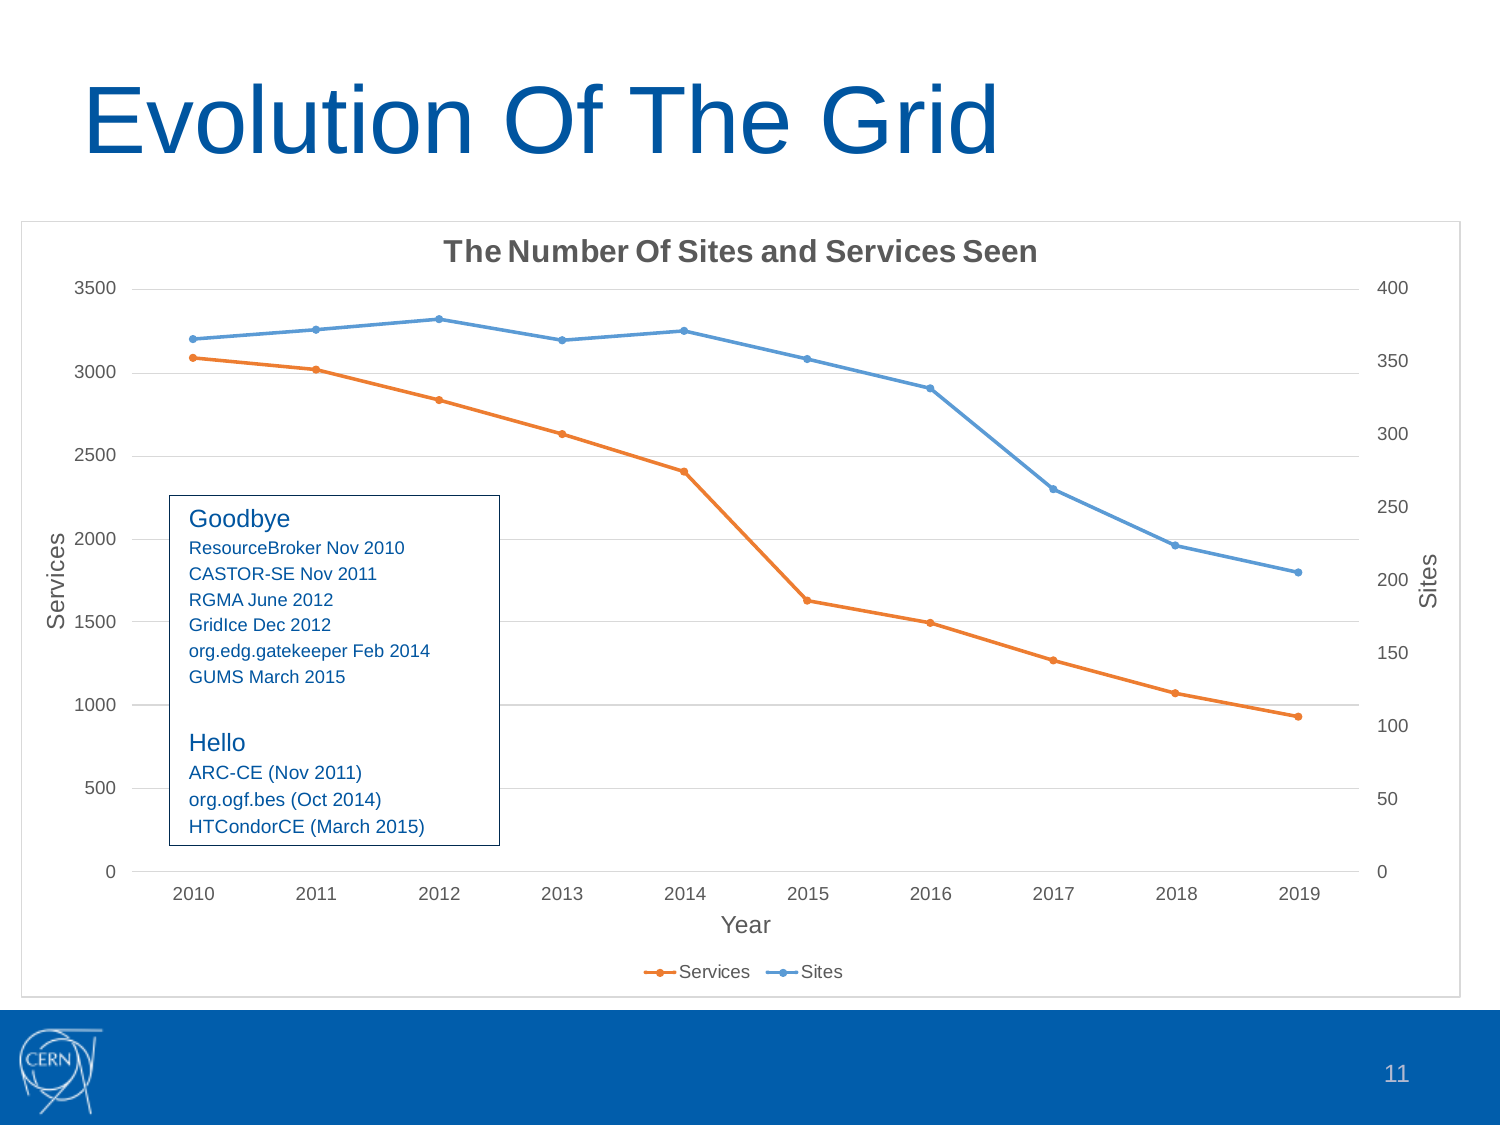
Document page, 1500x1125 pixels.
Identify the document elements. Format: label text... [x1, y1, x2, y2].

slide_number 11 [1342, 1042, 1425, 1103]
title Evolution Of The Grid [75, 38, 1425, 193]
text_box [15, 215, 1467, 1003]
